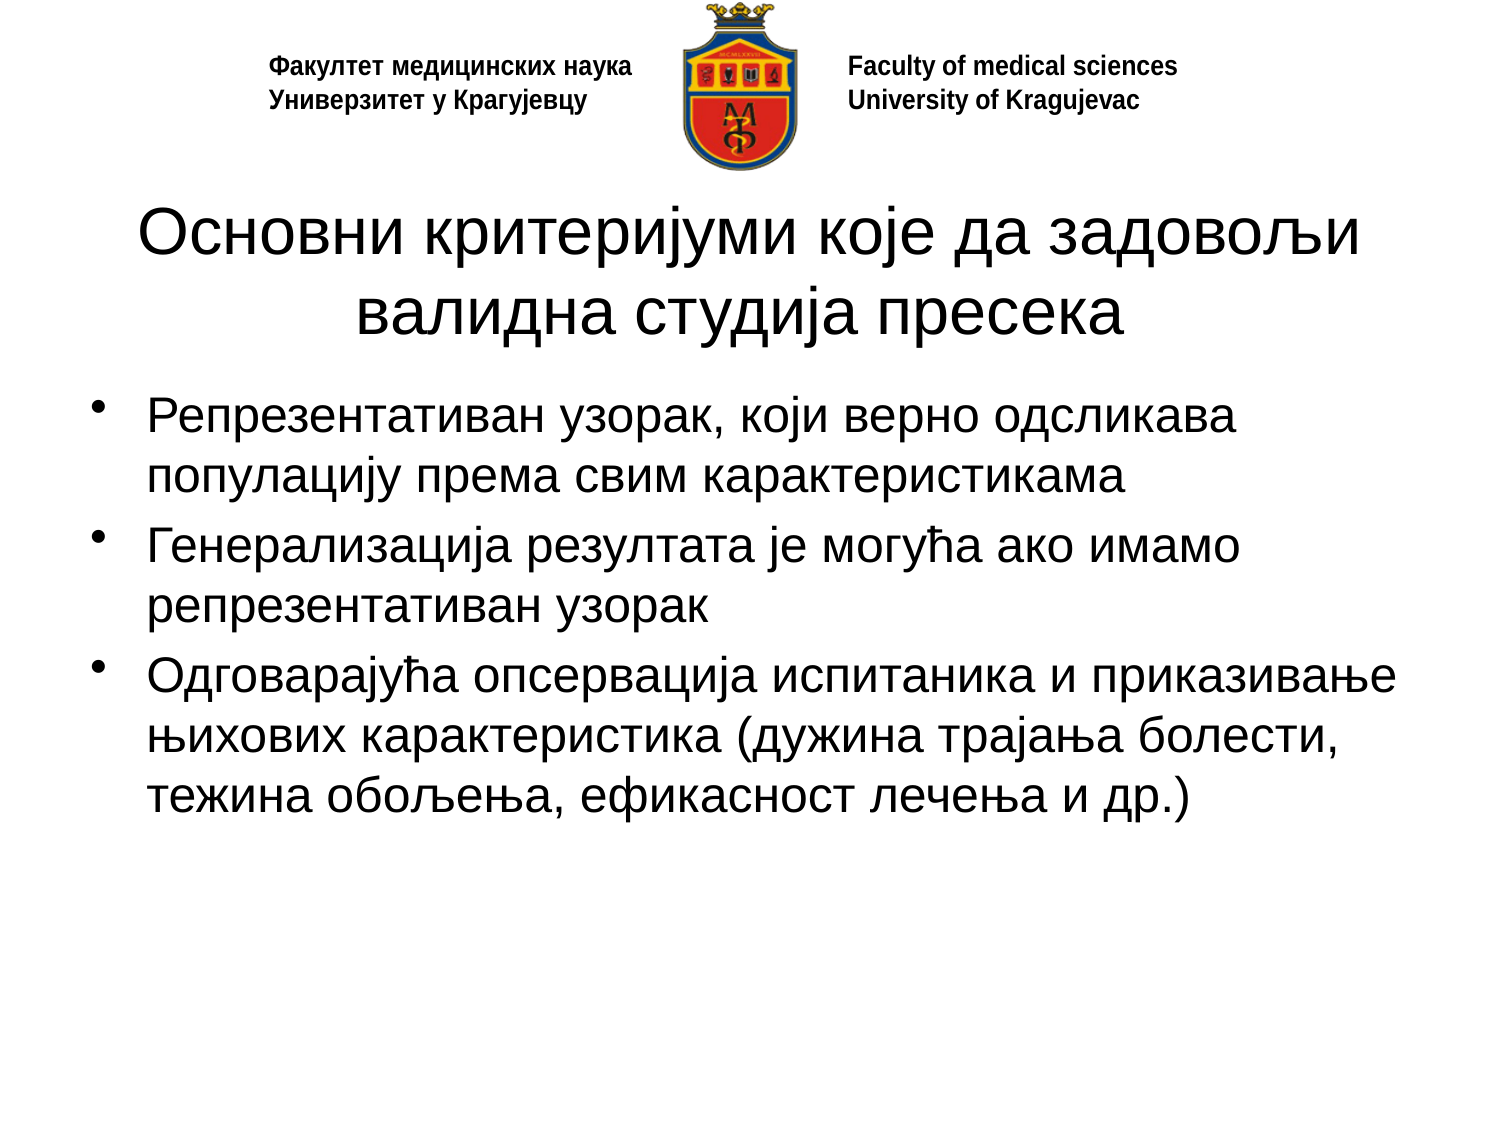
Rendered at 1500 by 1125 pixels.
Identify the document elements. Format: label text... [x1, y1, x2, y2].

title Основни критеријуми које да задовољи валидна студија пресека [74, 173, 1426, 362]
list Репрезентативан узорак, који верно одсликава популацију према свим карактеристикама Генерализација резултата је могућа ако имамо репрезентативан узорак Одговарајућа опсервација испитаника и приказивање њихових карактеристика (дужина трајања болести, тежина обољења, ефикасност лечења и др.) [74, 374, 1426, 1118]
